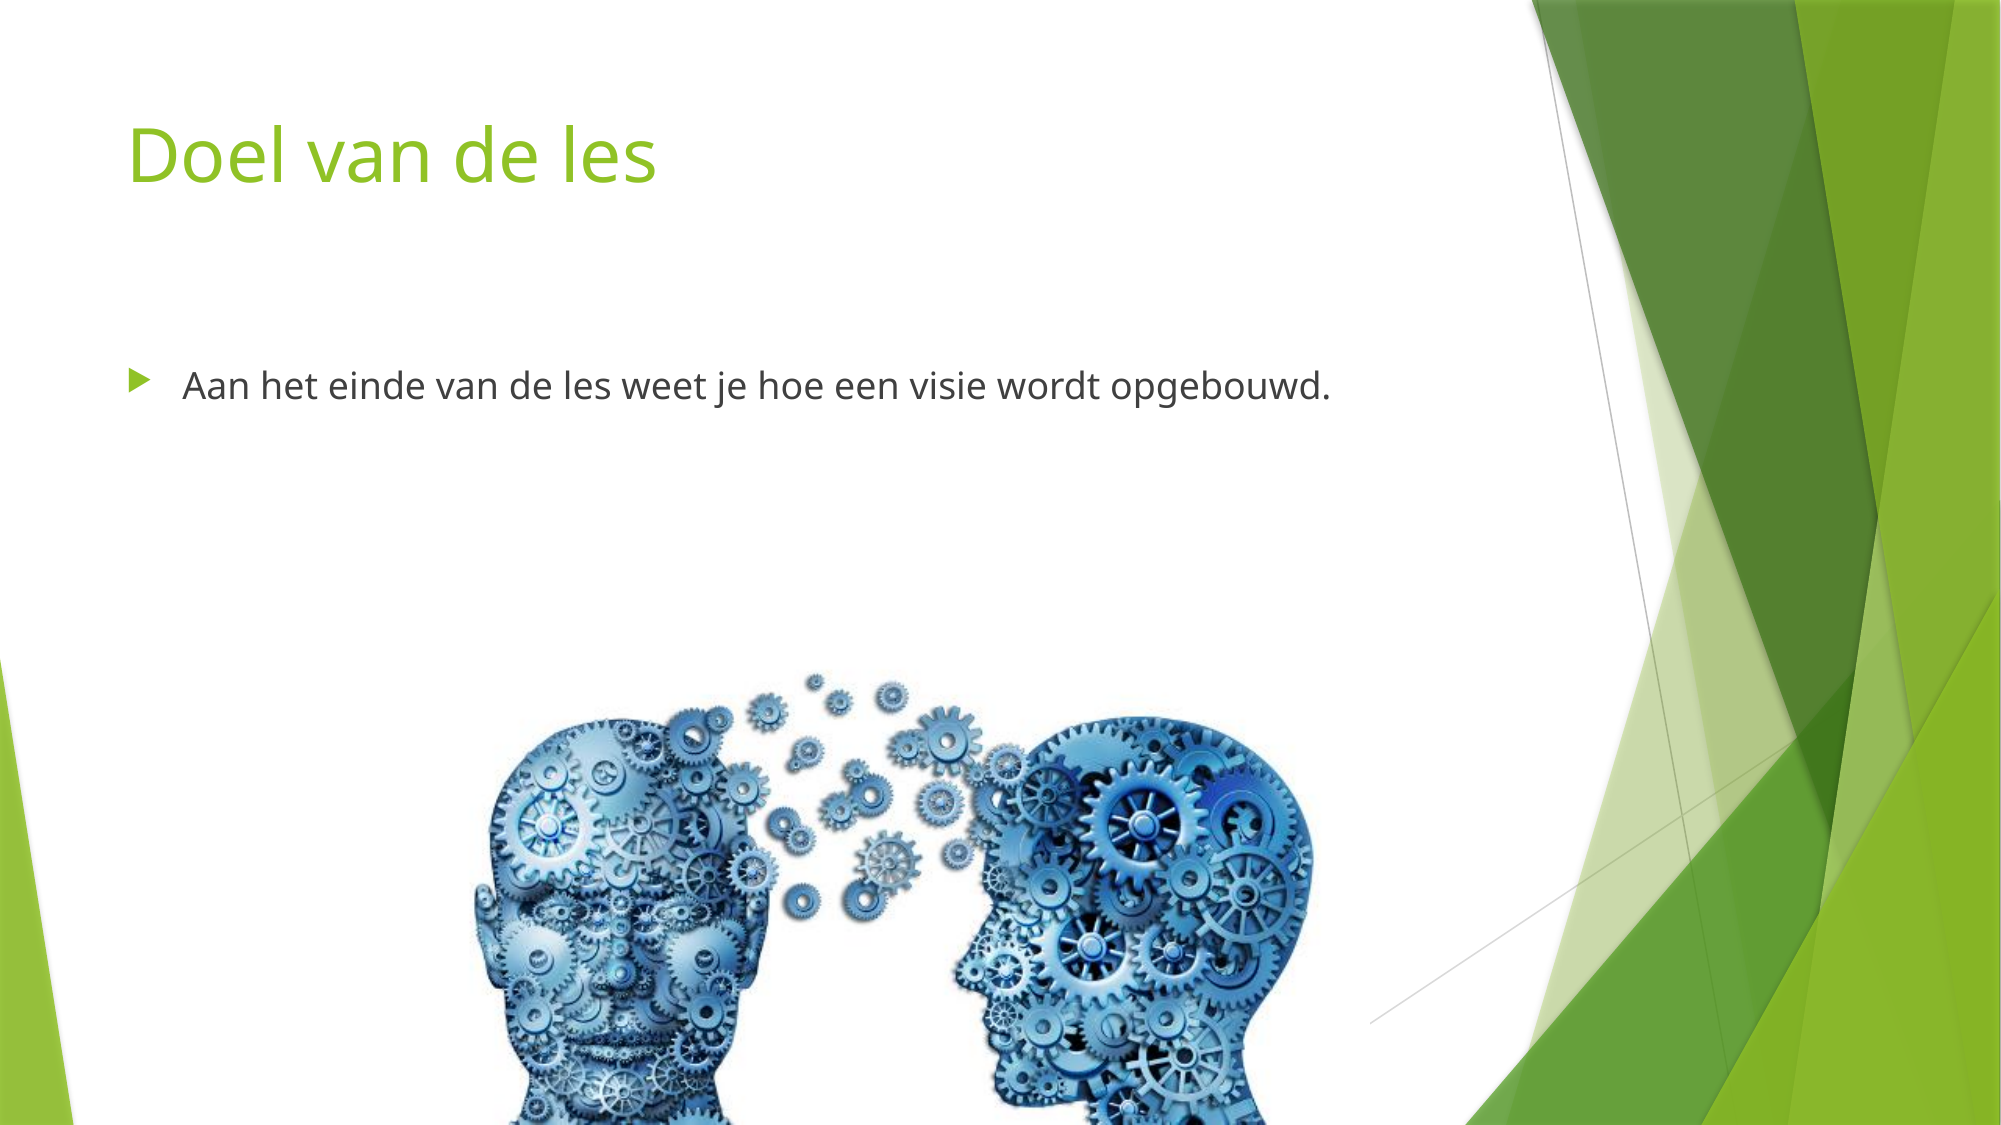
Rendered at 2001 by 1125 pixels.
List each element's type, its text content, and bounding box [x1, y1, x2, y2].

picture [419, 644, 1371, 1125]
title Doel van de les [111, 99, 1522, 317]
list Aan het einde van de les weet je hoe een visie wordt opgebouwd. [111, 354, 1522, 992]
